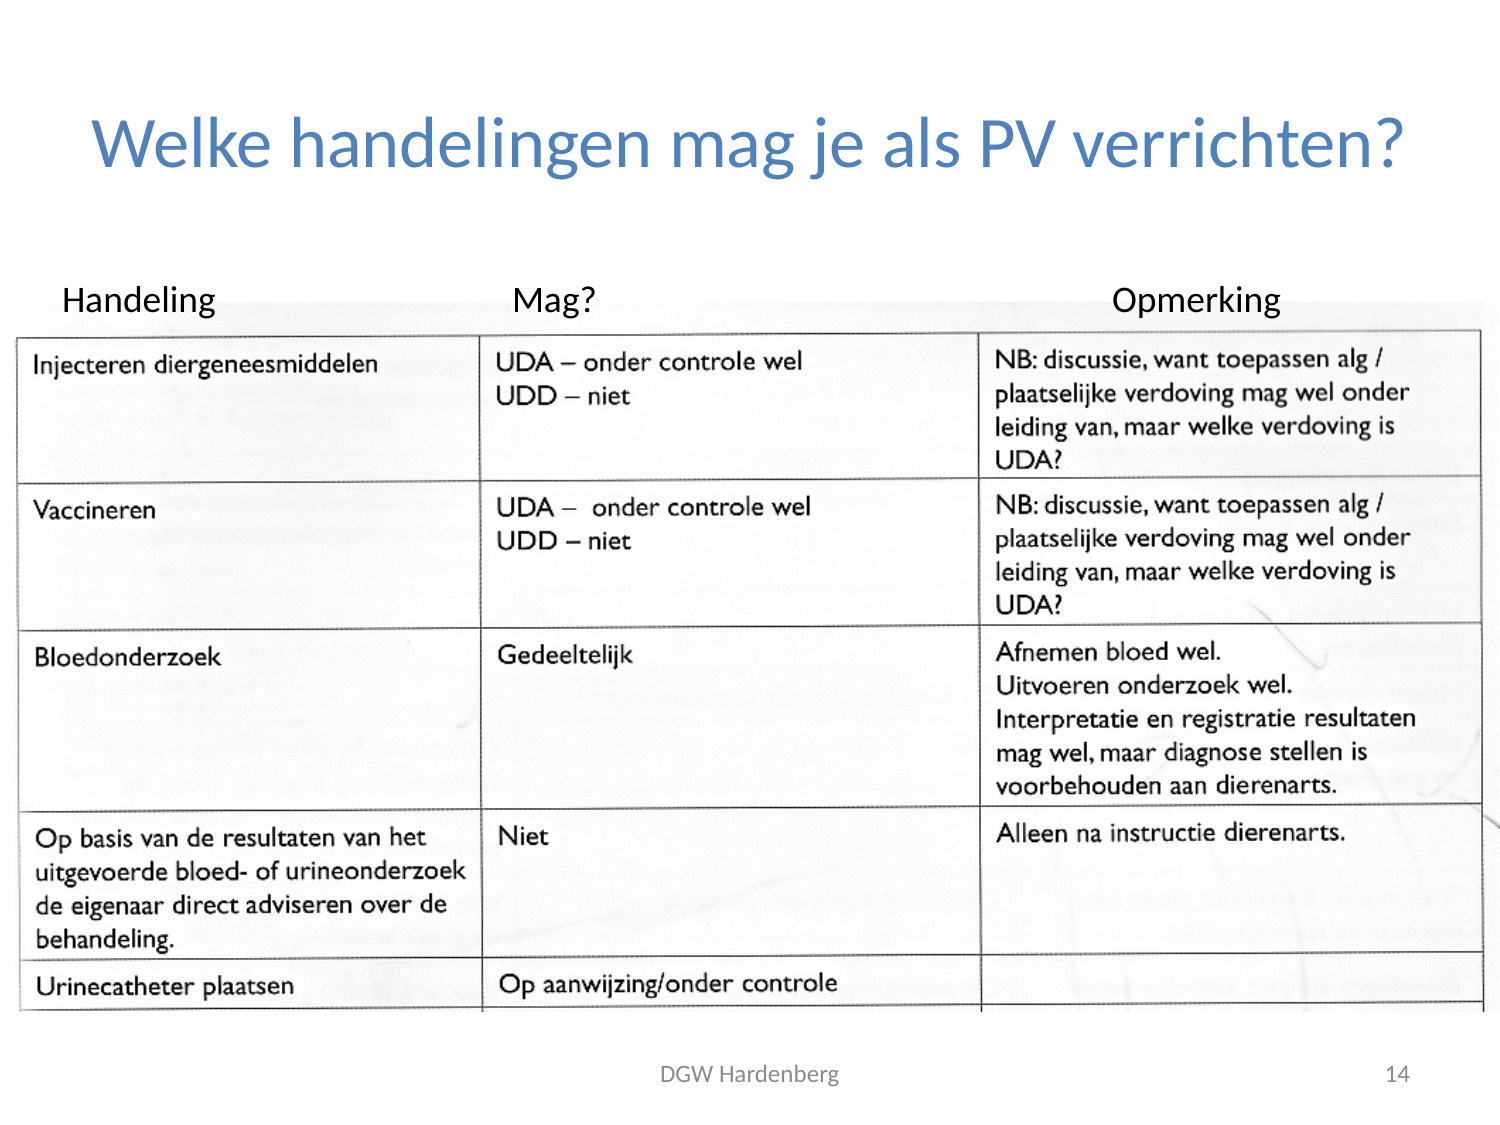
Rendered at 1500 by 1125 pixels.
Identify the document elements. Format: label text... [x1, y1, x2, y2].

slide_number 14 [1074, 1042, 1425, 1103]
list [0, 302, 1500, 1012]
text_box Handeling Mag? Opmerking [47, 267, 1297, 301]
footer DGW Hardenberg [512, 1042, 988, 1103]
title Welke handelingen mag je als PV verrichten? [75, 45, 1425, 233]
